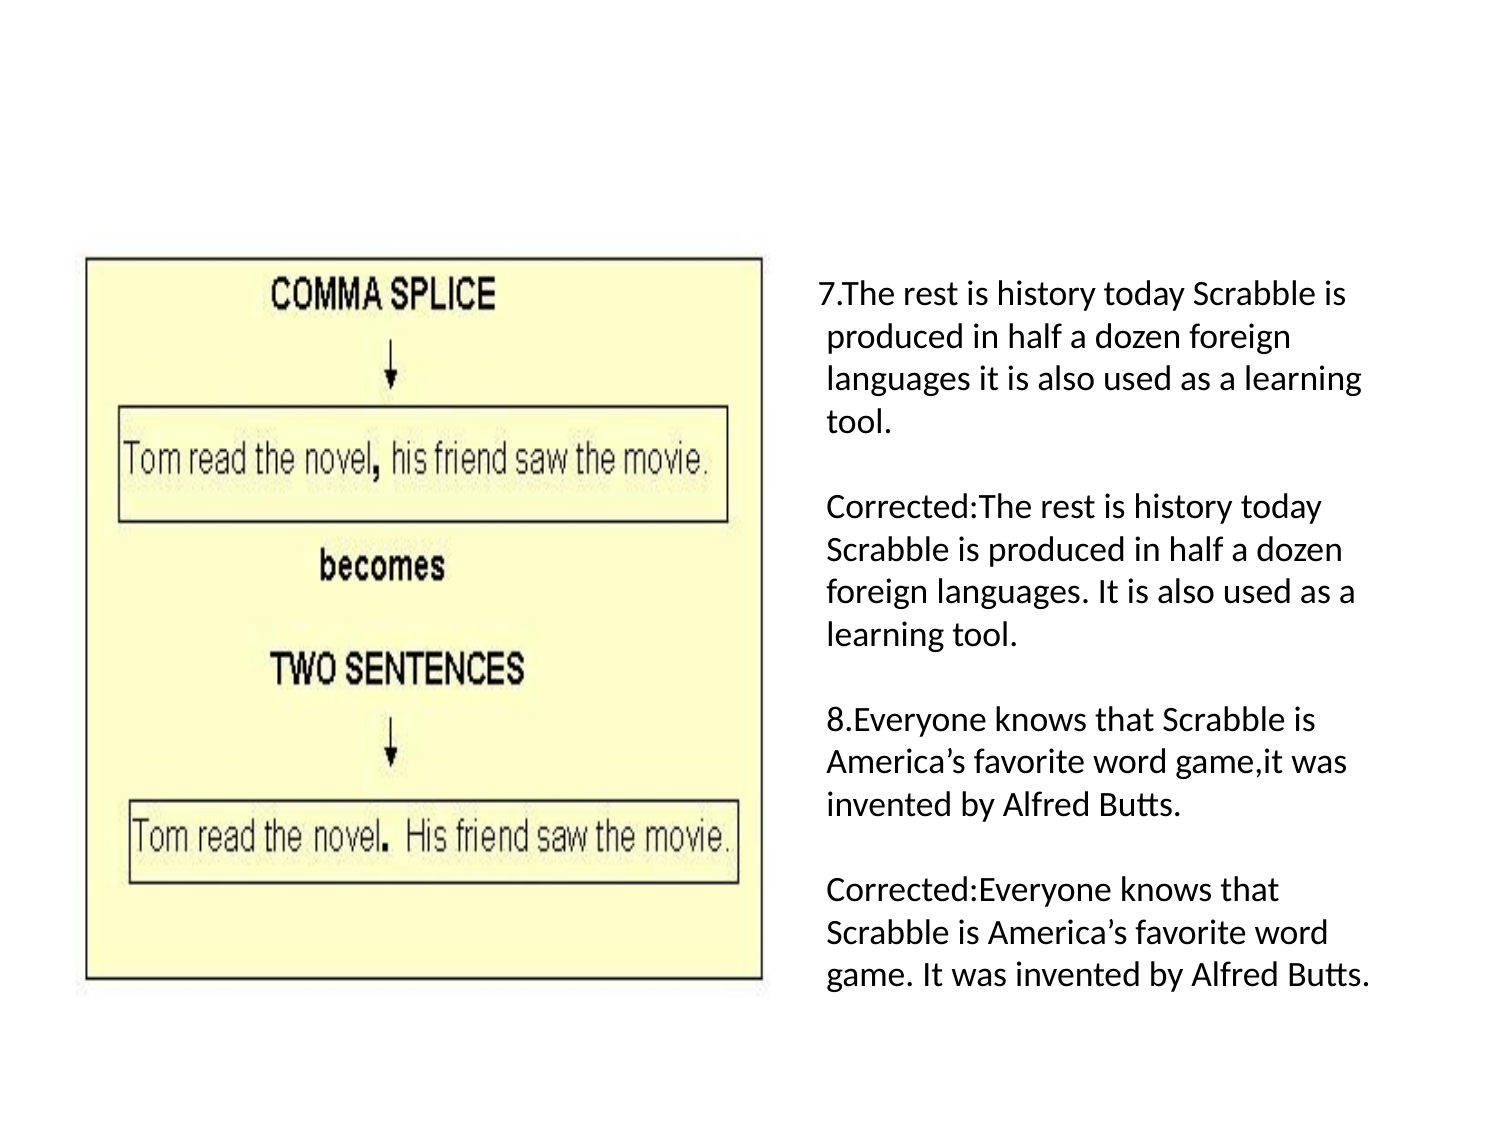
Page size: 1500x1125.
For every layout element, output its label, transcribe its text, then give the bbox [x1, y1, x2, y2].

list 7.The rest is history today Scrabble is produced in half a dozen foreign languages it is also used as a learning tool. Corrected:The rest is history today Scrabble is produced in half a dozen foreign languages. It is also used as a learning tool. 8.Everyone knows that Scrabble is America’s favorite word game,it was invented by Alfred Butts. Corrected:Everyone knows that Scrabble is America’s favorite word game. It was invented by Alfred Butts. [775, 262, 1425, 1005]
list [74, 231, 774, 1000]
